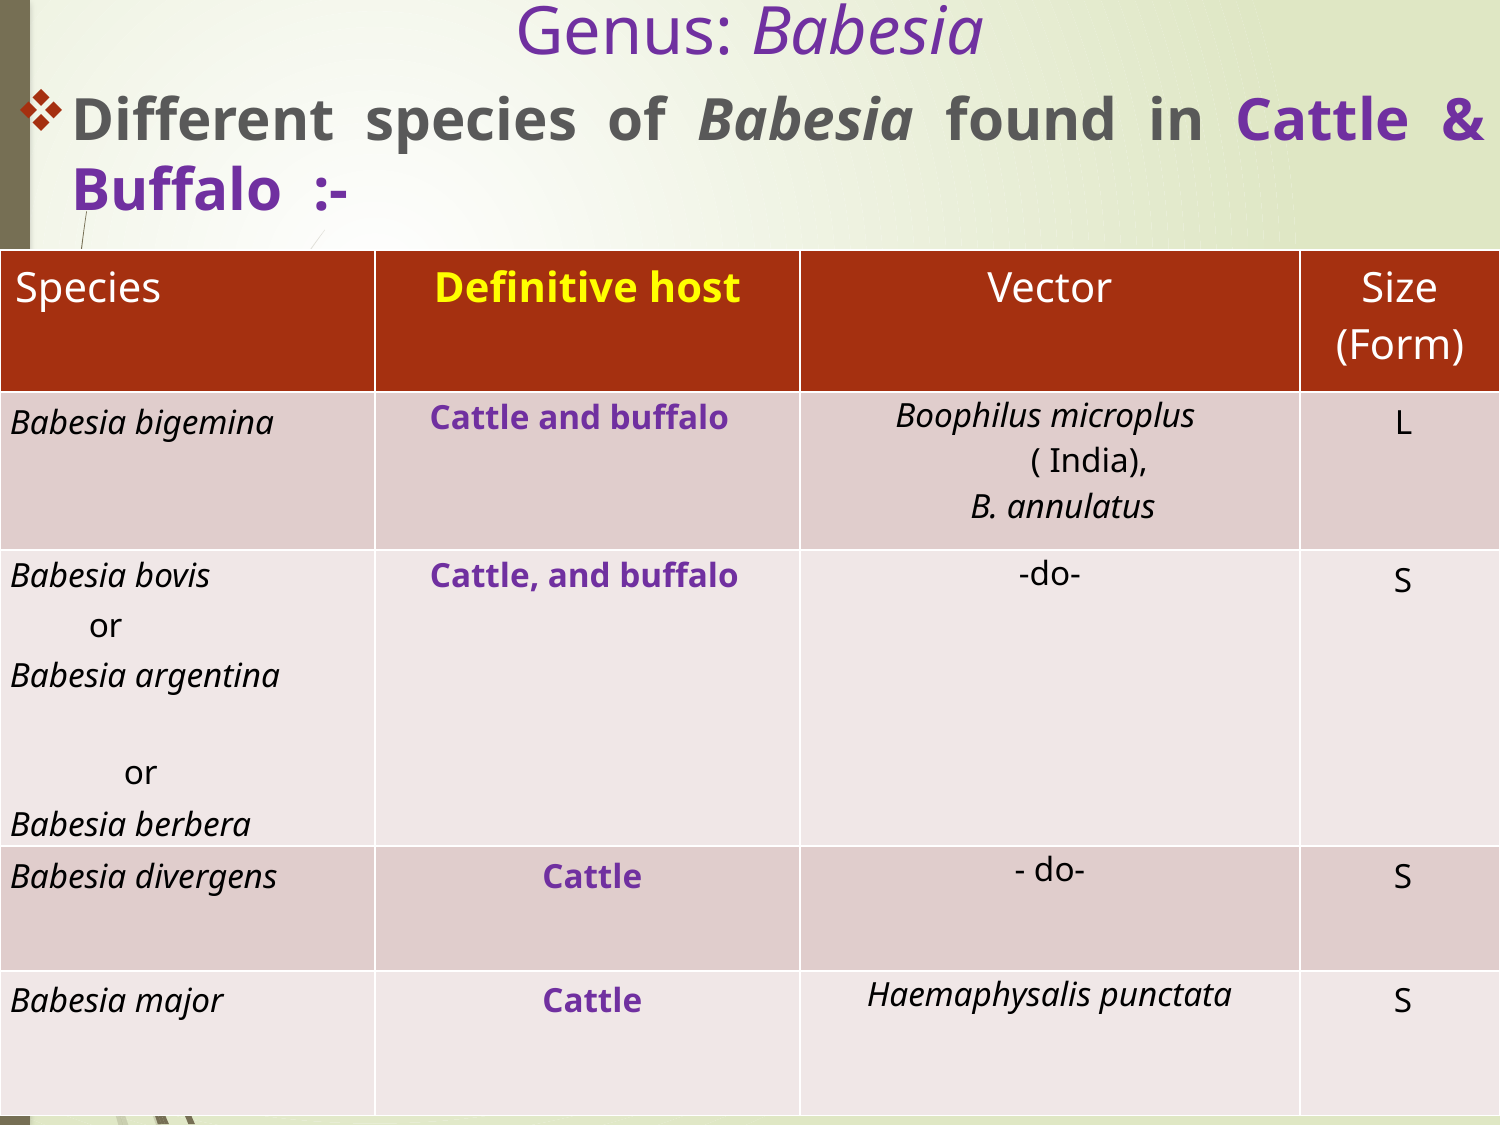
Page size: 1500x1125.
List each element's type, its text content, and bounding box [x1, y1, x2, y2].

table_header Vector [801, 251, 1299, 391]
table_cell Babesia divergens [1, 847, 374, 970]
table_cell L [1301, 393, 1499, 549]
table_cell S [1301, 551, 1499, 845]
table_header Species [1, 251, 374, 391]
table_cell Babesia major [1, 972, 374, 1115]
table_cell Babesia bovis or Babesia argentina or Babesia berbera [1, 551, 374, 845]
subtitle Different species of Babesia found in Cattle & Buffalo :- [0, 1116, 1500, 1125]
title Genus: Babesia [0, 0, 1500, 75]
table_cell S [1301, 847, 1499, 970]
table_cell Boophilus microplus ( India), B. annulatus [801, 393, 1299, 549]
table_header Size (Form) [1301, 251, 1499, 391]
table_cell S [1301, 972, 1499, 1115]
table_cell - do- [801, 847, 1299, 970]
table_cell Cattle, and buffalo [376, 551, 799, 845]
table_cell Cattle and buffalo [376, 393, 799, 549]
subtitle Different species of Babesia found in Cattle & Buffalo :- [0, 75, 1500, 249]
table_cell -do- [801, 551, 1299, 845]
table_cell Haemaphysalis punctata [801, 972, 1299, 1115]
table_cell Babesia bigemina [1, 393, 374, 549]
table_cell Cattle [376, 847, 799, 970]
table_header Definitive host [376, 251, 799, 391]
table_cell Cattle [376, 972, 799, 1115]
